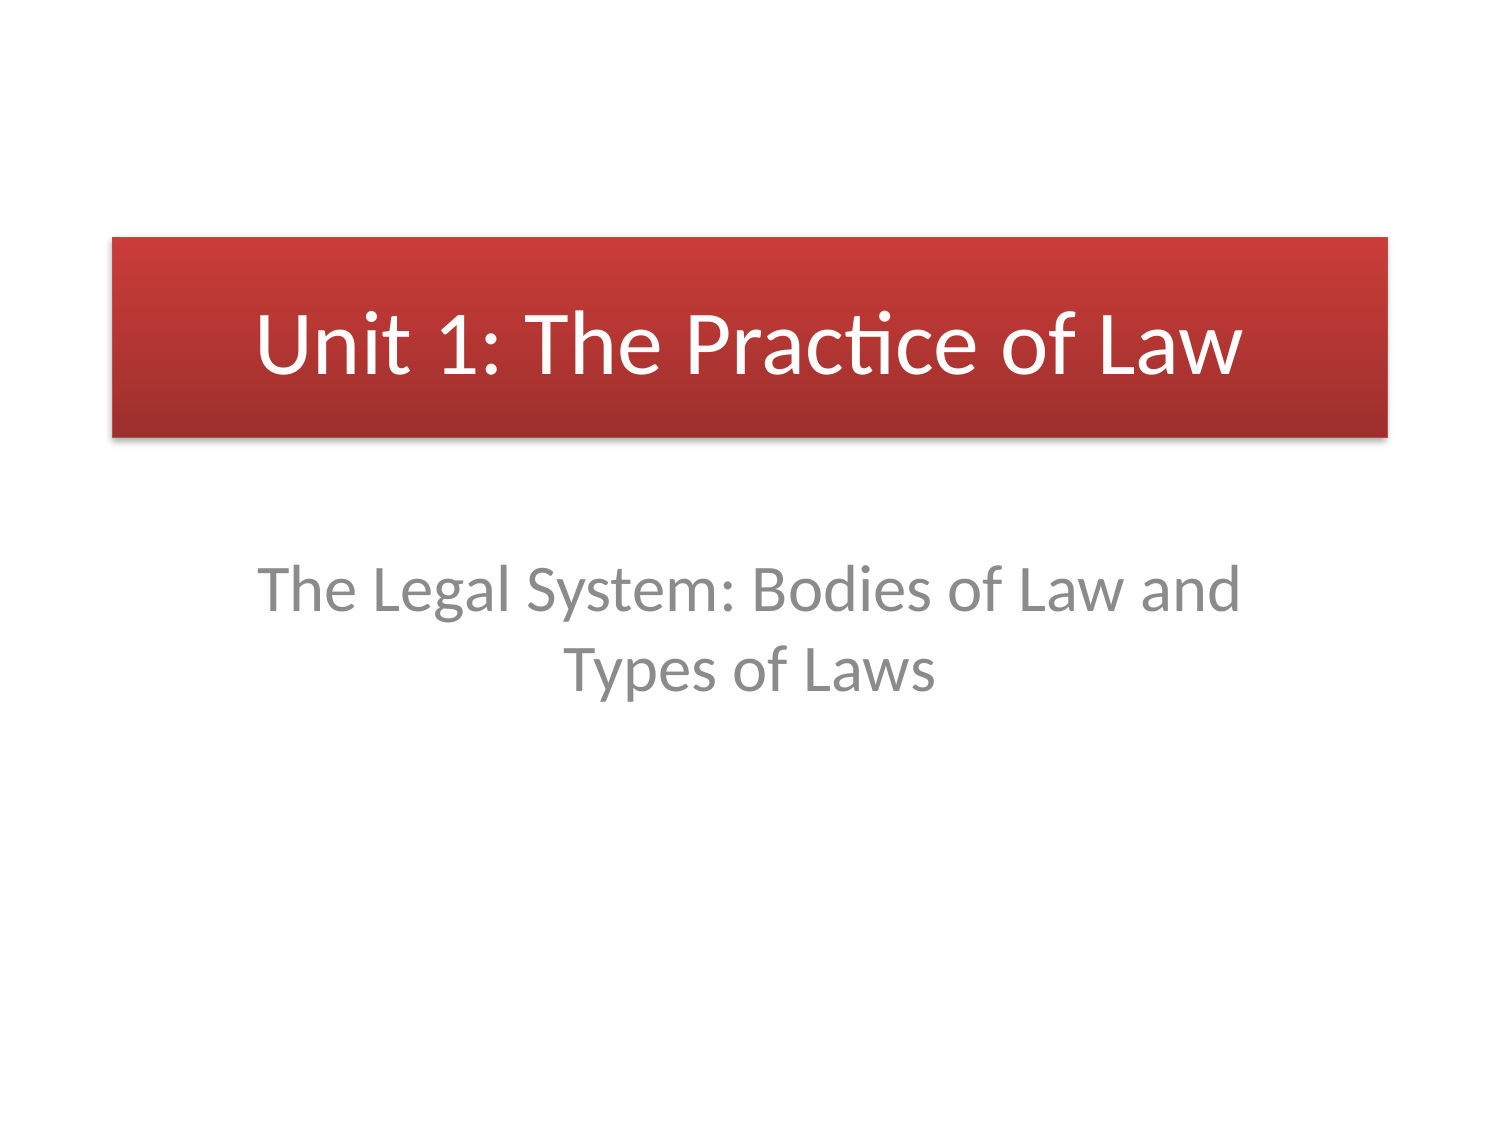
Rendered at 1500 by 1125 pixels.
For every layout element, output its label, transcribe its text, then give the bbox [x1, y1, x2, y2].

title Unit 1: The Practice of Law [112, 237, 1388, 438]
subtitle The Legal System: Bodies of Law and Types of Laws [225, 537, 1275, 825]
